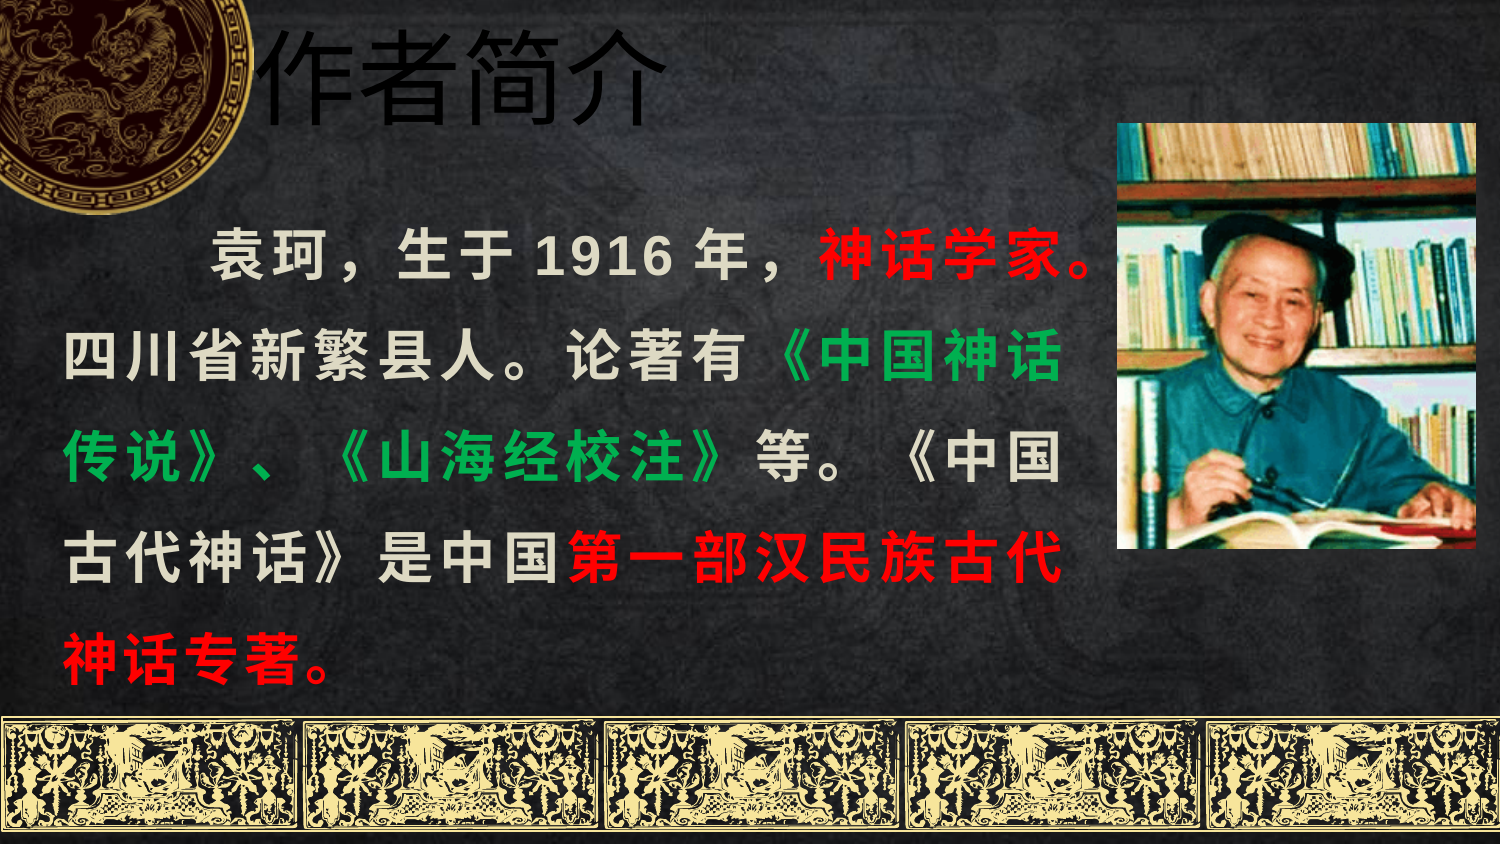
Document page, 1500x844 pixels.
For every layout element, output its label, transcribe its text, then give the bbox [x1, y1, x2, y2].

picture [0, 0, 1500, 844]
text_box 作者简介 [258, 7, 682, 144]
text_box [1, 716, 1500, 832]
text_box 袁珂，生于1916年，神话学家。四川省新繁县人。论著有《中国神话传说》、《山海经校注》等。《中国古代神话》是中国第一部汉民族古代神话专著。 [50, 179, 1079, 697]
